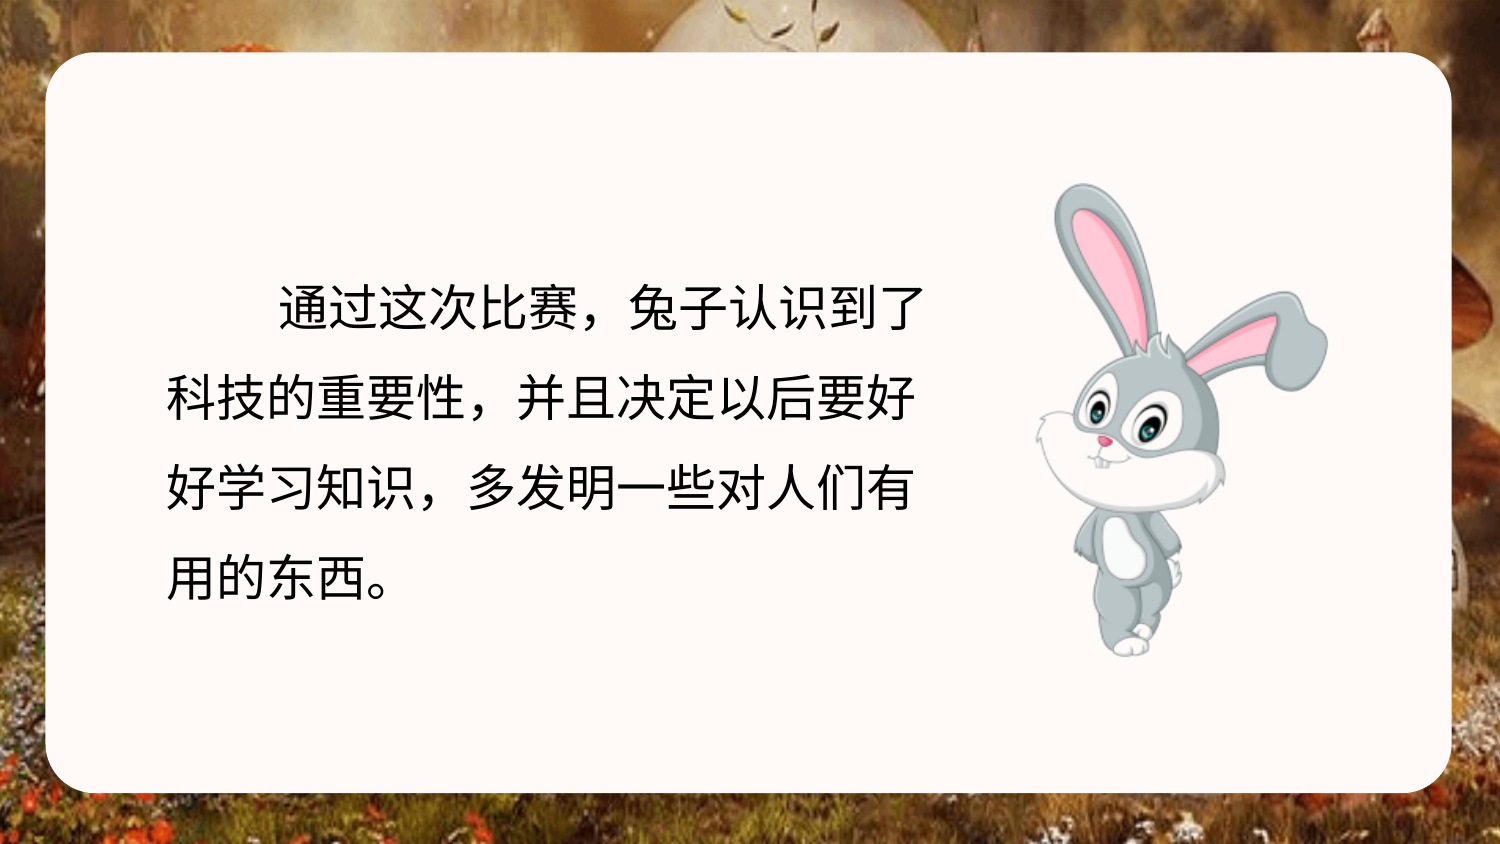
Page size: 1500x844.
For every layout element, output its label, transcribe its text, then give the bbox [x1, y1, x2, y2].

picture [0, 0, 1500, 844]
text_box 通过这次比赛，兔子认识到了科技的重要性，并且决定以后要好好学习知识，多发明一些对人们有用的东西。 [155, 241, 947, 613]
